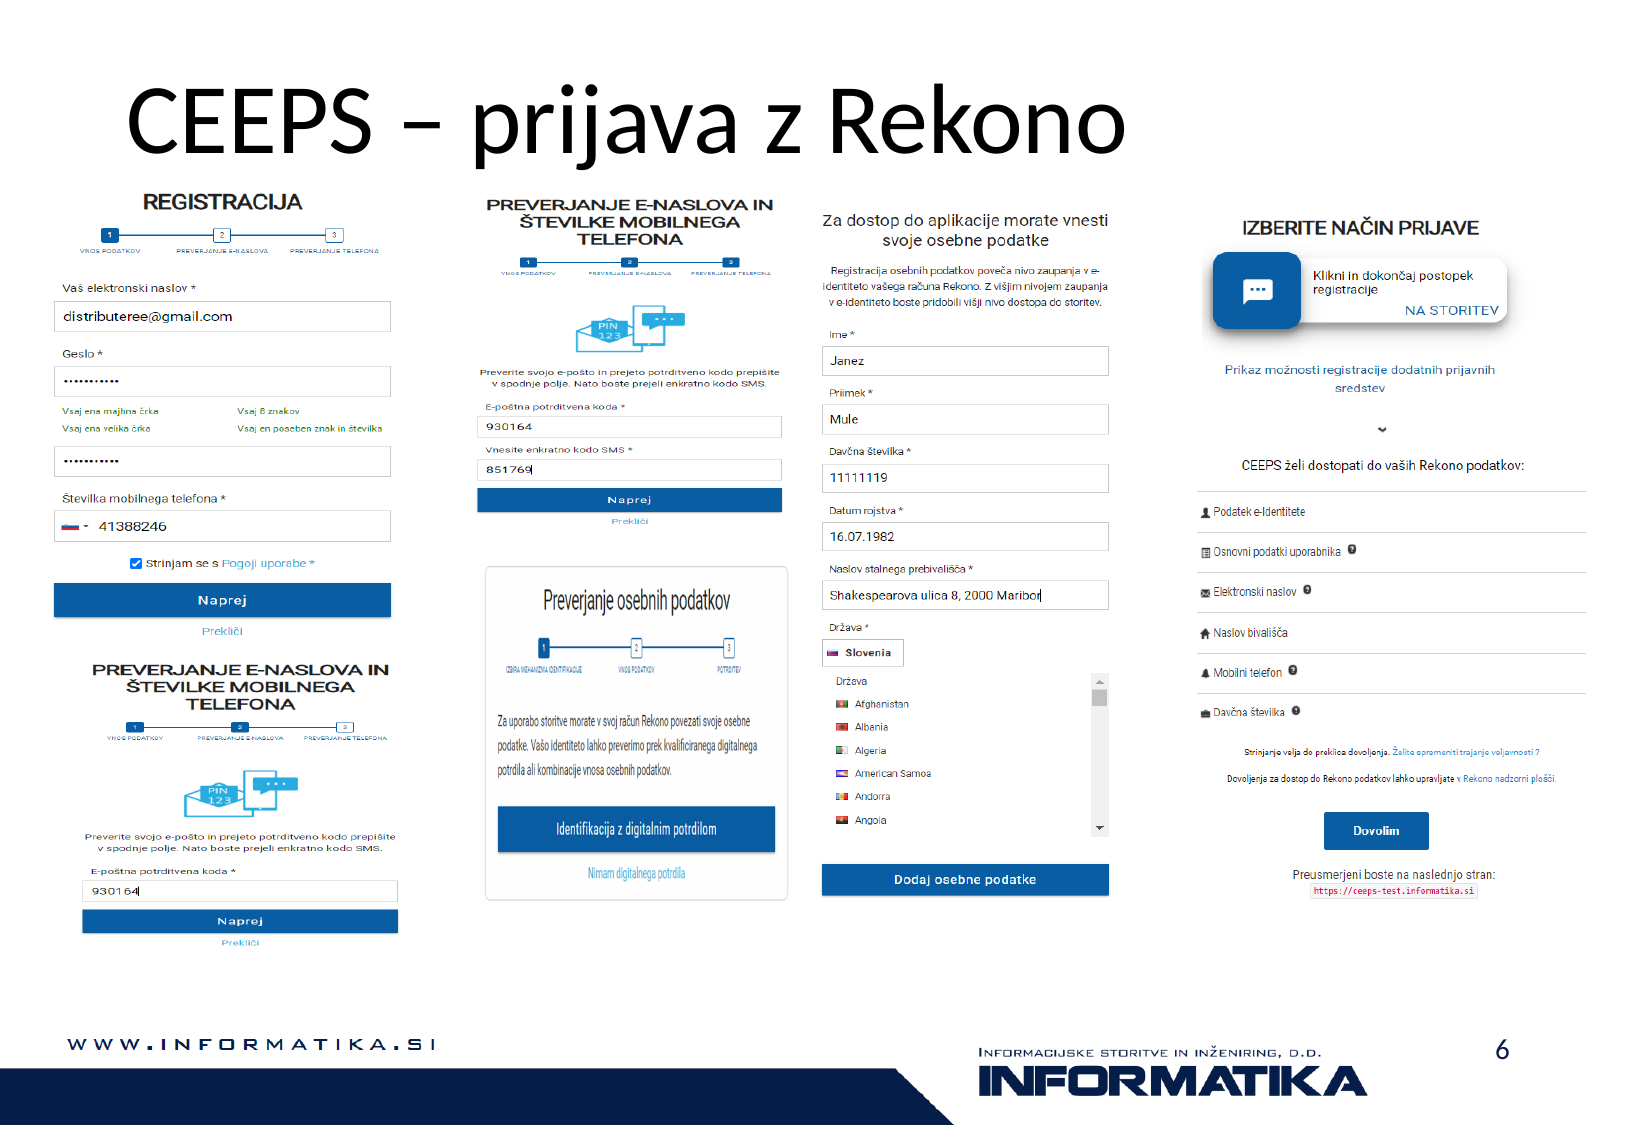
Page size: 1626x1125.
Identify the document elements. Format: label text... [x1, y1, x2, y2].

picture [435, 183, 1129, 899]
title CEEPS – prijava z Rekono [111, 59, 1515, 278]
picture [483, 562, 791, 905]
picture [0, 164, 436, 952]
picture [0, 1016, 955, 1125]
picture [979, 1045, 1368, 1096]
picture [1185, 202, 1600, 905]
